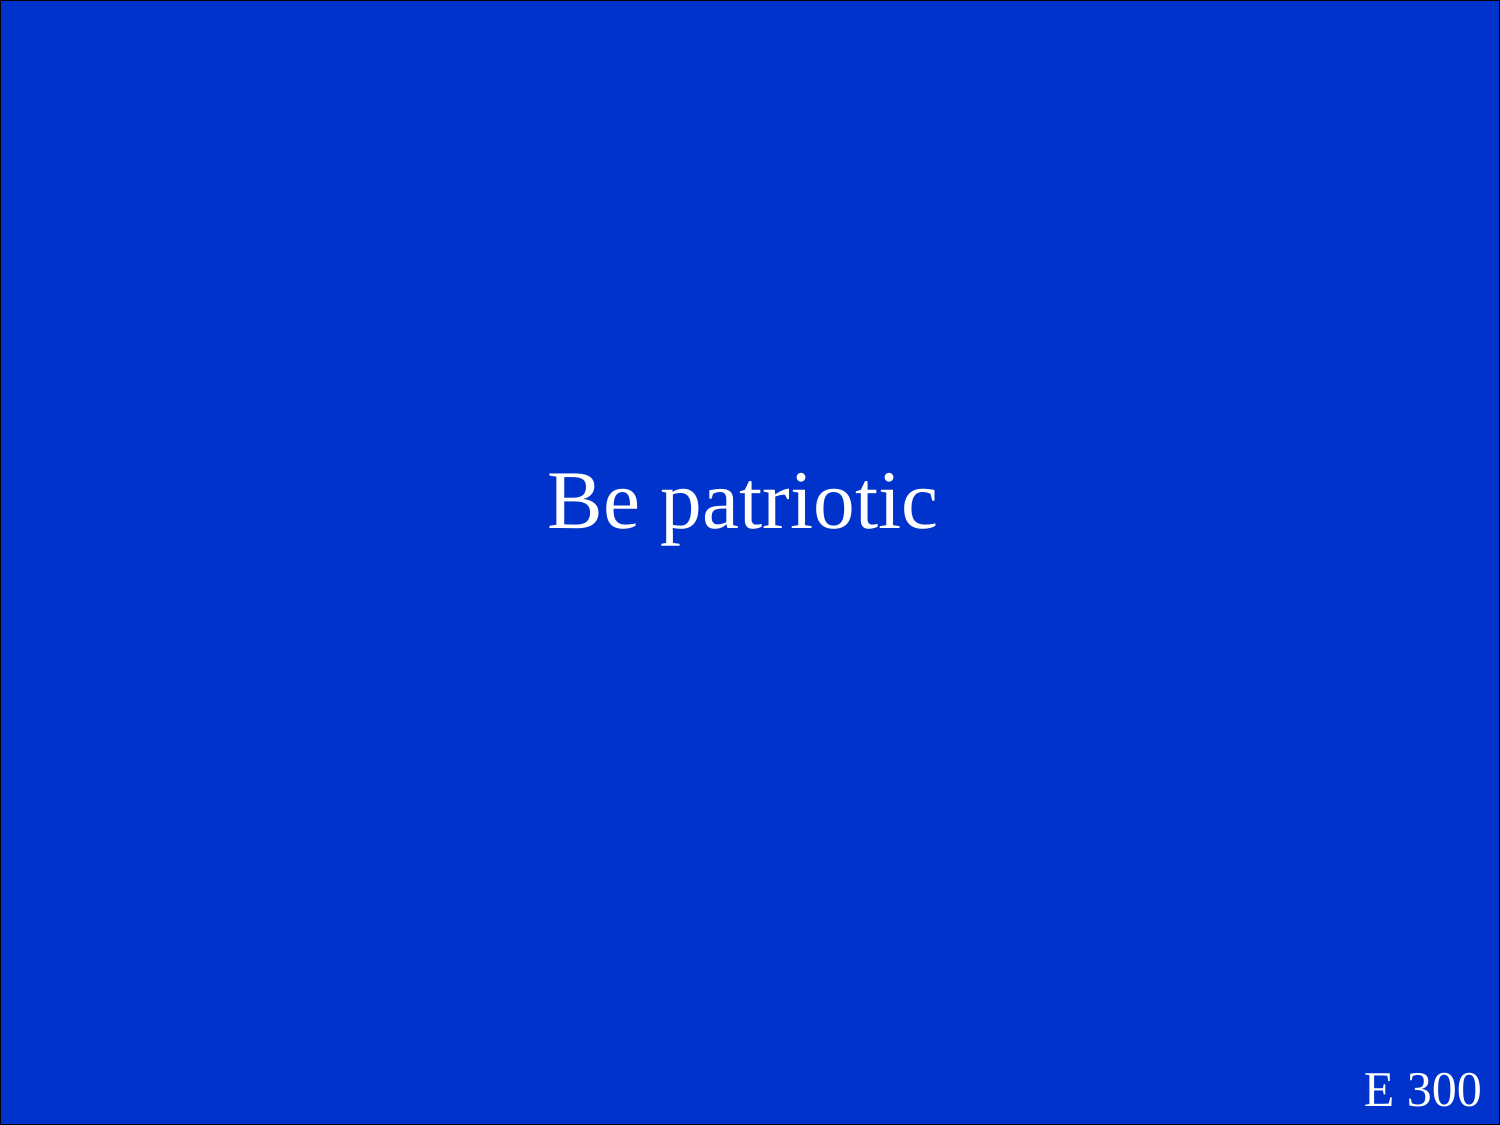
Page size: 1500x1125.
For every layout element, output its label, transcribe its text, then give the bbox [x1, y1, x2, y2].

text_box Be patriotic [224, 437, 1263, 553]
text_box E 300 [1349, 1049, 1497, 1125]
text_box [0, 0, 1500, 1125]
